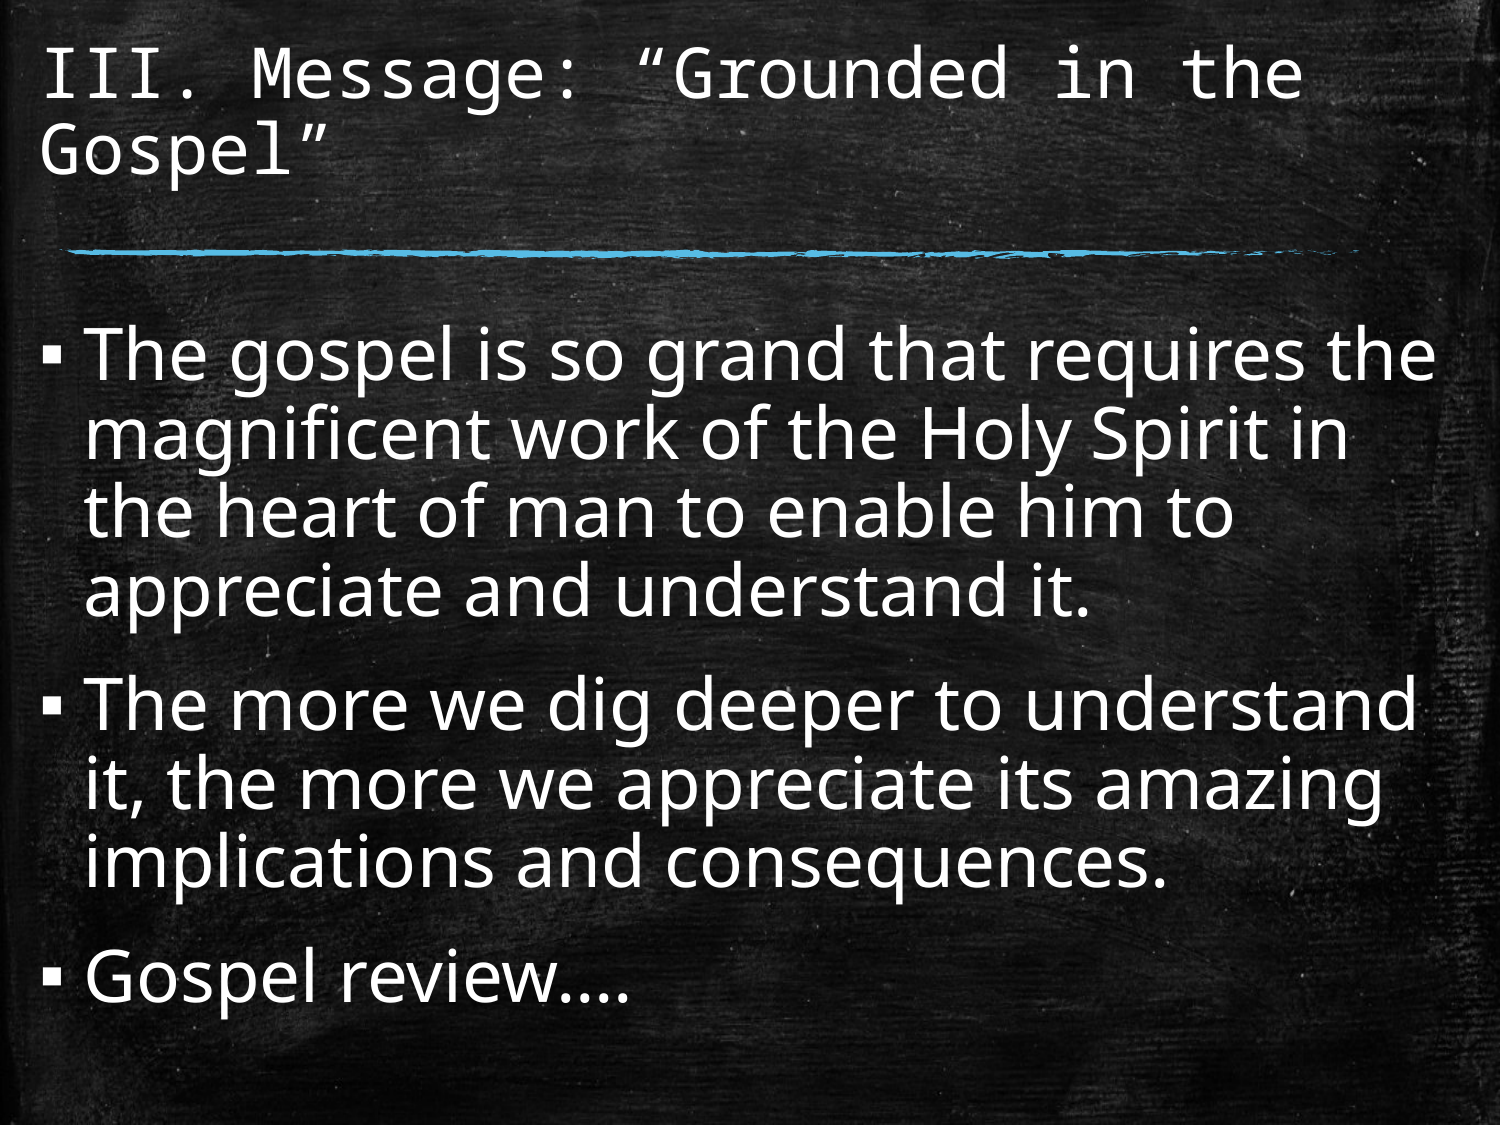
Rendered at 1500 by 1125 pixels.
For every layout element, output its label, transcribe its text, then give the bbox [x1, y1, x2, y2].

list The gospel is so grand that requires the magnificent work of the Holy Spirit in the heart of man to enable him to appreciate and understand it. The more we dig deeper to understand it, the more we appreciate its amazing implications and consequences. Gospel review…. [24, 310, 1475, 1096]
title III. Message: “Grounded in the Gospel” [24, 29, 1475, 198]
